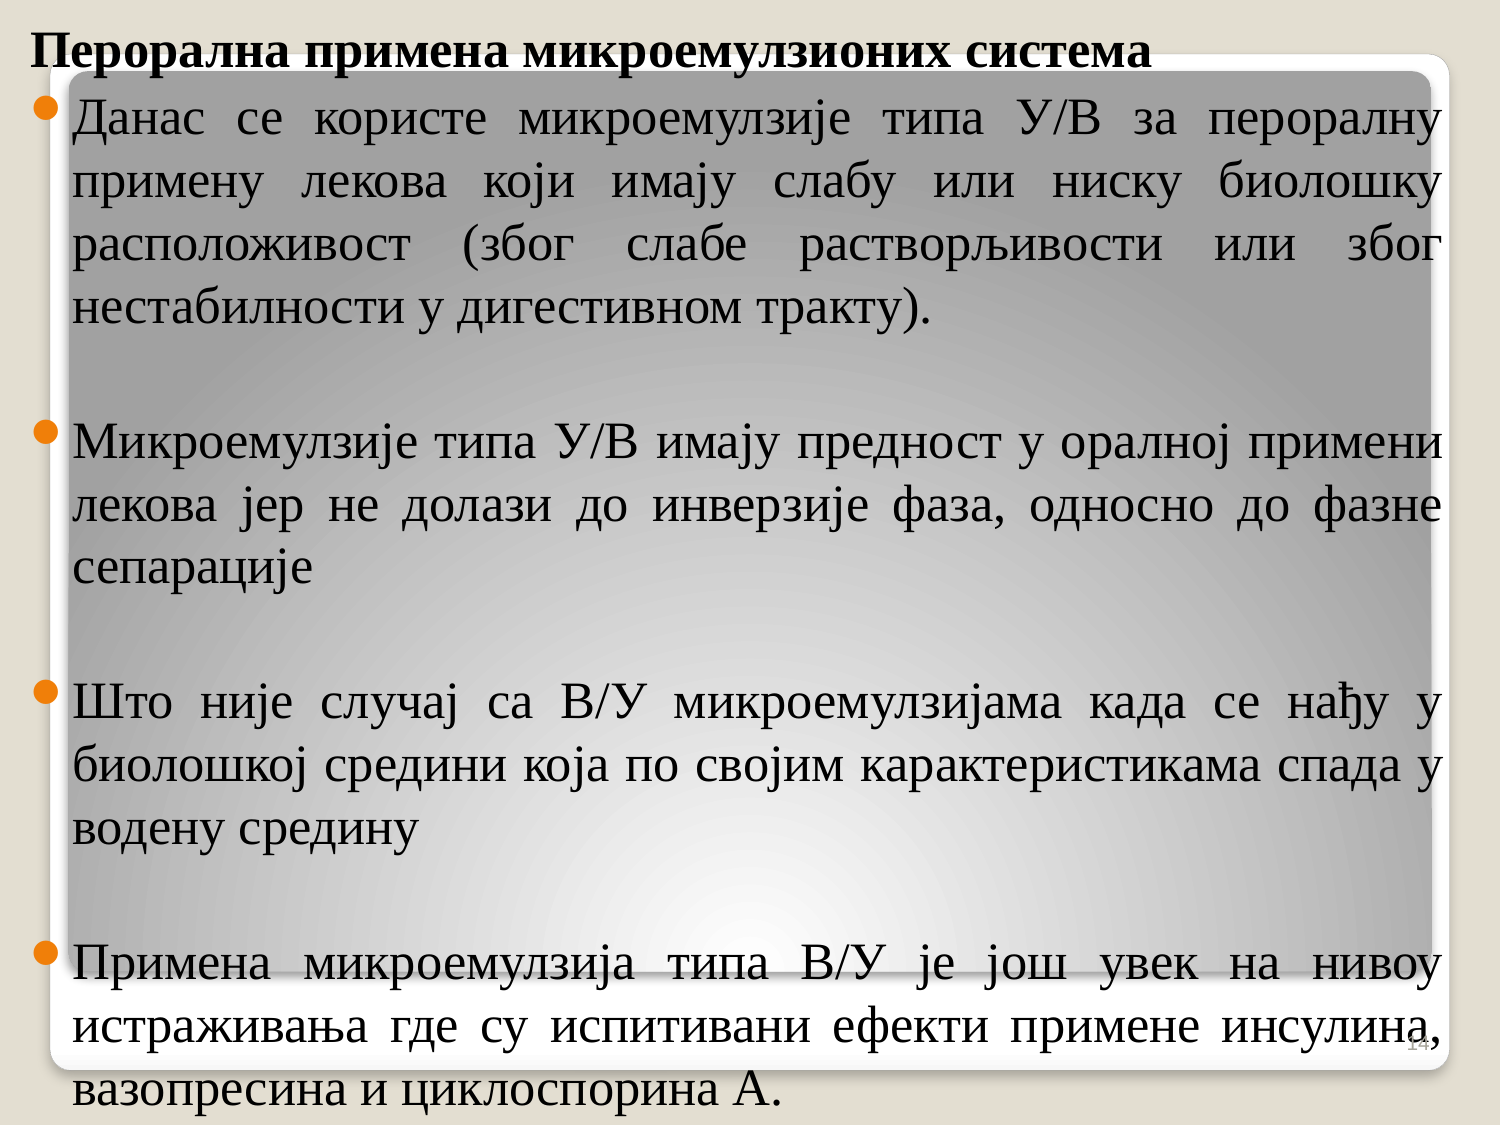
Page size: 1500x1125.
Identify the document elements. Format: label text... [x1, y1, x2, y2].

list Перорална примена микроемулзионих система Данас се користе микроемулзије типа У/В за пероралну примену лекова који имају слабу или ниску биолошку расположивост (због слабе растворљивости или због нестабилности у дигестивном тракту). Микроемулзије типа У/В имају предност у оралној примени лекова јер не долази до инверзије фаза, односно до фазне сепарације Што није случај са В/У микроемулзијама када се нађу у биолошкој средини која по својим карактеристикама спада у водену средину Примена микроемулзија типа В/У је још увек на нивоу истраживања где су испитивани ефекти примене инсулина, вазопресина и циклоспорина А. [0, 0, 1460, 1125]
slide_number 14 [1369, 1002, 1445, 1063]
